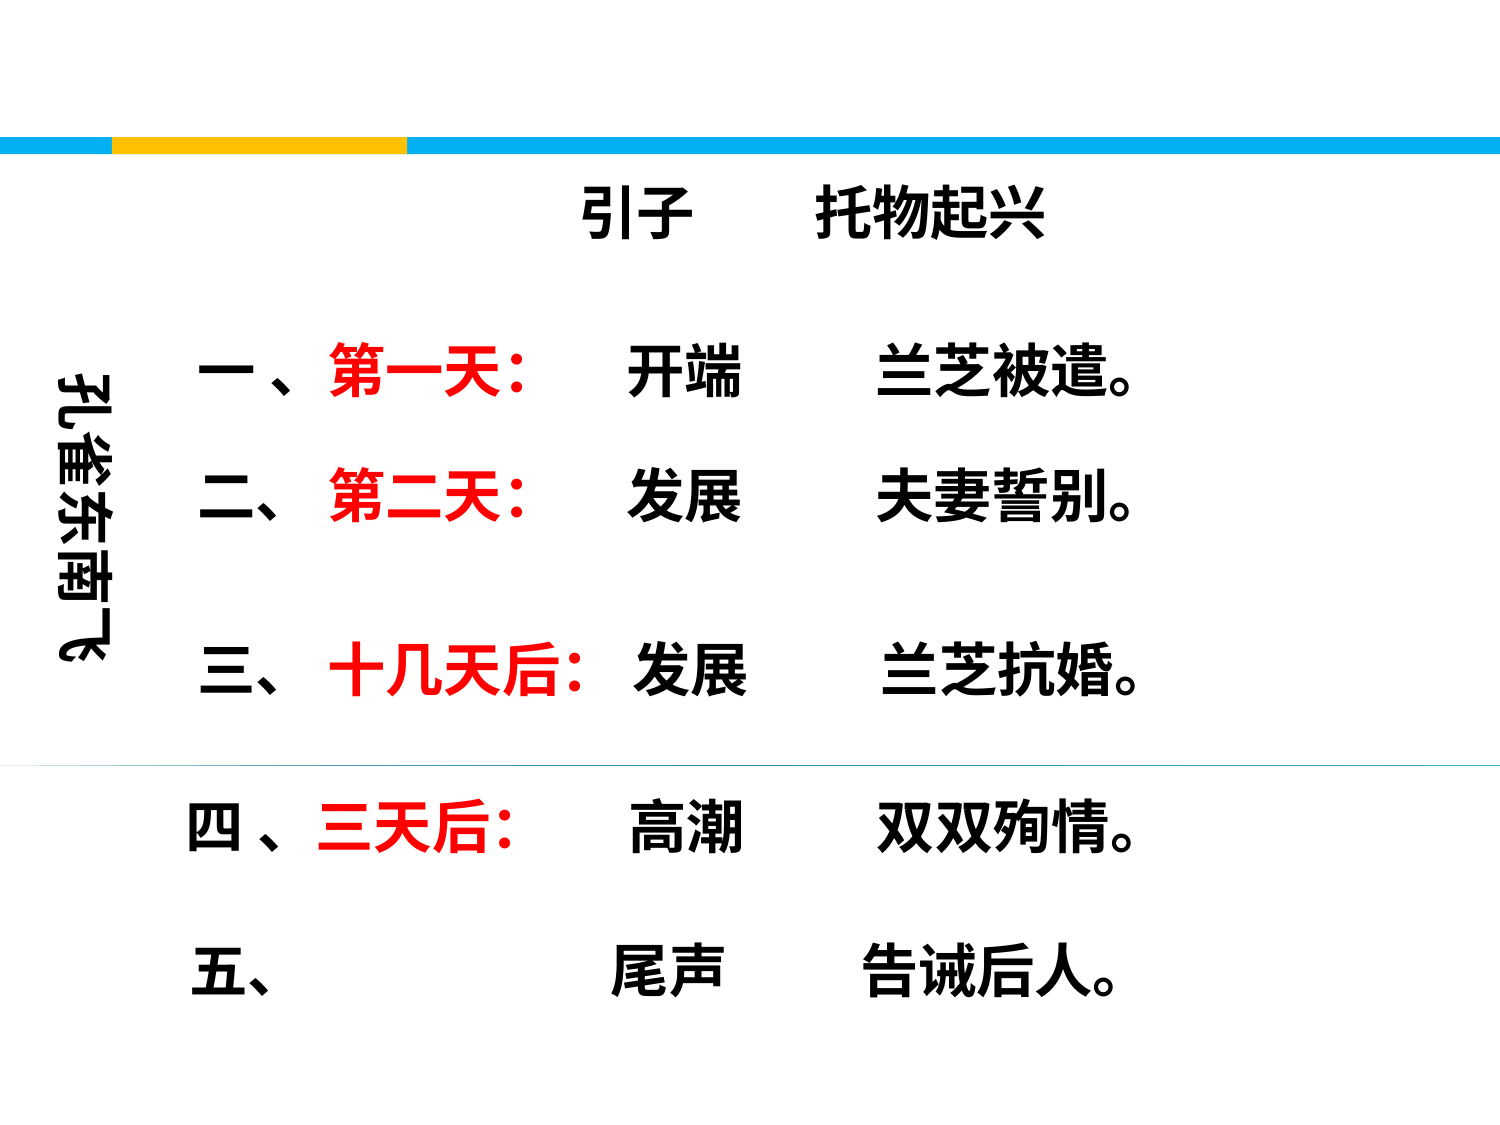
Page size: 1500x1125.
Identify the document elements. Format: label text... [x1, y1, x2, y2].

text_box 五、 尾声 告诫后人。 [174, 926, 1492, 1011]
text_box 四 、三天后： 高潮 双双殉情。 [171, 783, 1488, 868]
text_box 孔雀东南飞 [28, 357, 130, 1125]
text_box [408, 137, 1500, 155]
text_box 引子 托物起兴 [218, 168, 1500, 254]
text_box 一 、第一天： 开端 兰芝被遣。 [183, 326, 1500, 411]
text_box 三、 十几天后： 发展 兰芝抗婚。 [183, 625, 1500, 711]
text_box [111, 137, 408, 155]
text_box [0, 137, 111, 155]
text_box 二、 第二天： 发展 夫妻誓别。 [183, 452, 1500, 537]
